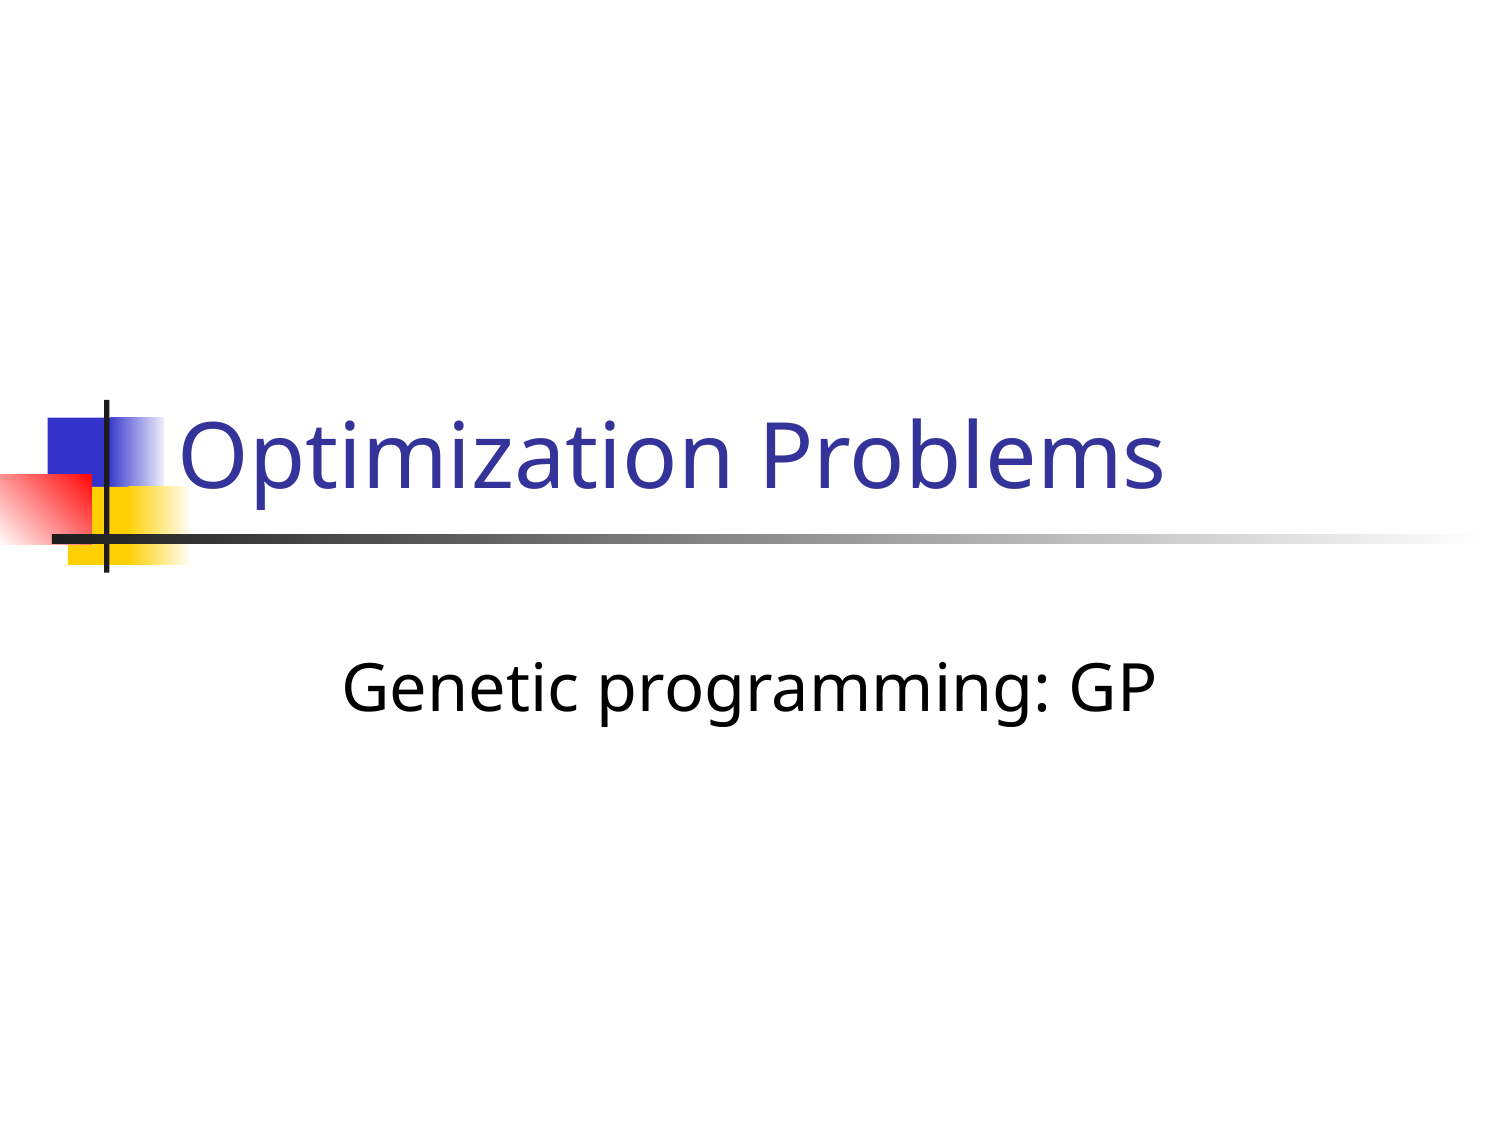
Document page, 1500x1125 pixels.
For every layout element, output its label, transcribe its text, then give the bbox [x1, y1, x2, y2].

subtitle Genetic programming: GP [224, 637, 1276, 926]
title Optimization Problems [162, 274, 1438, 516]
